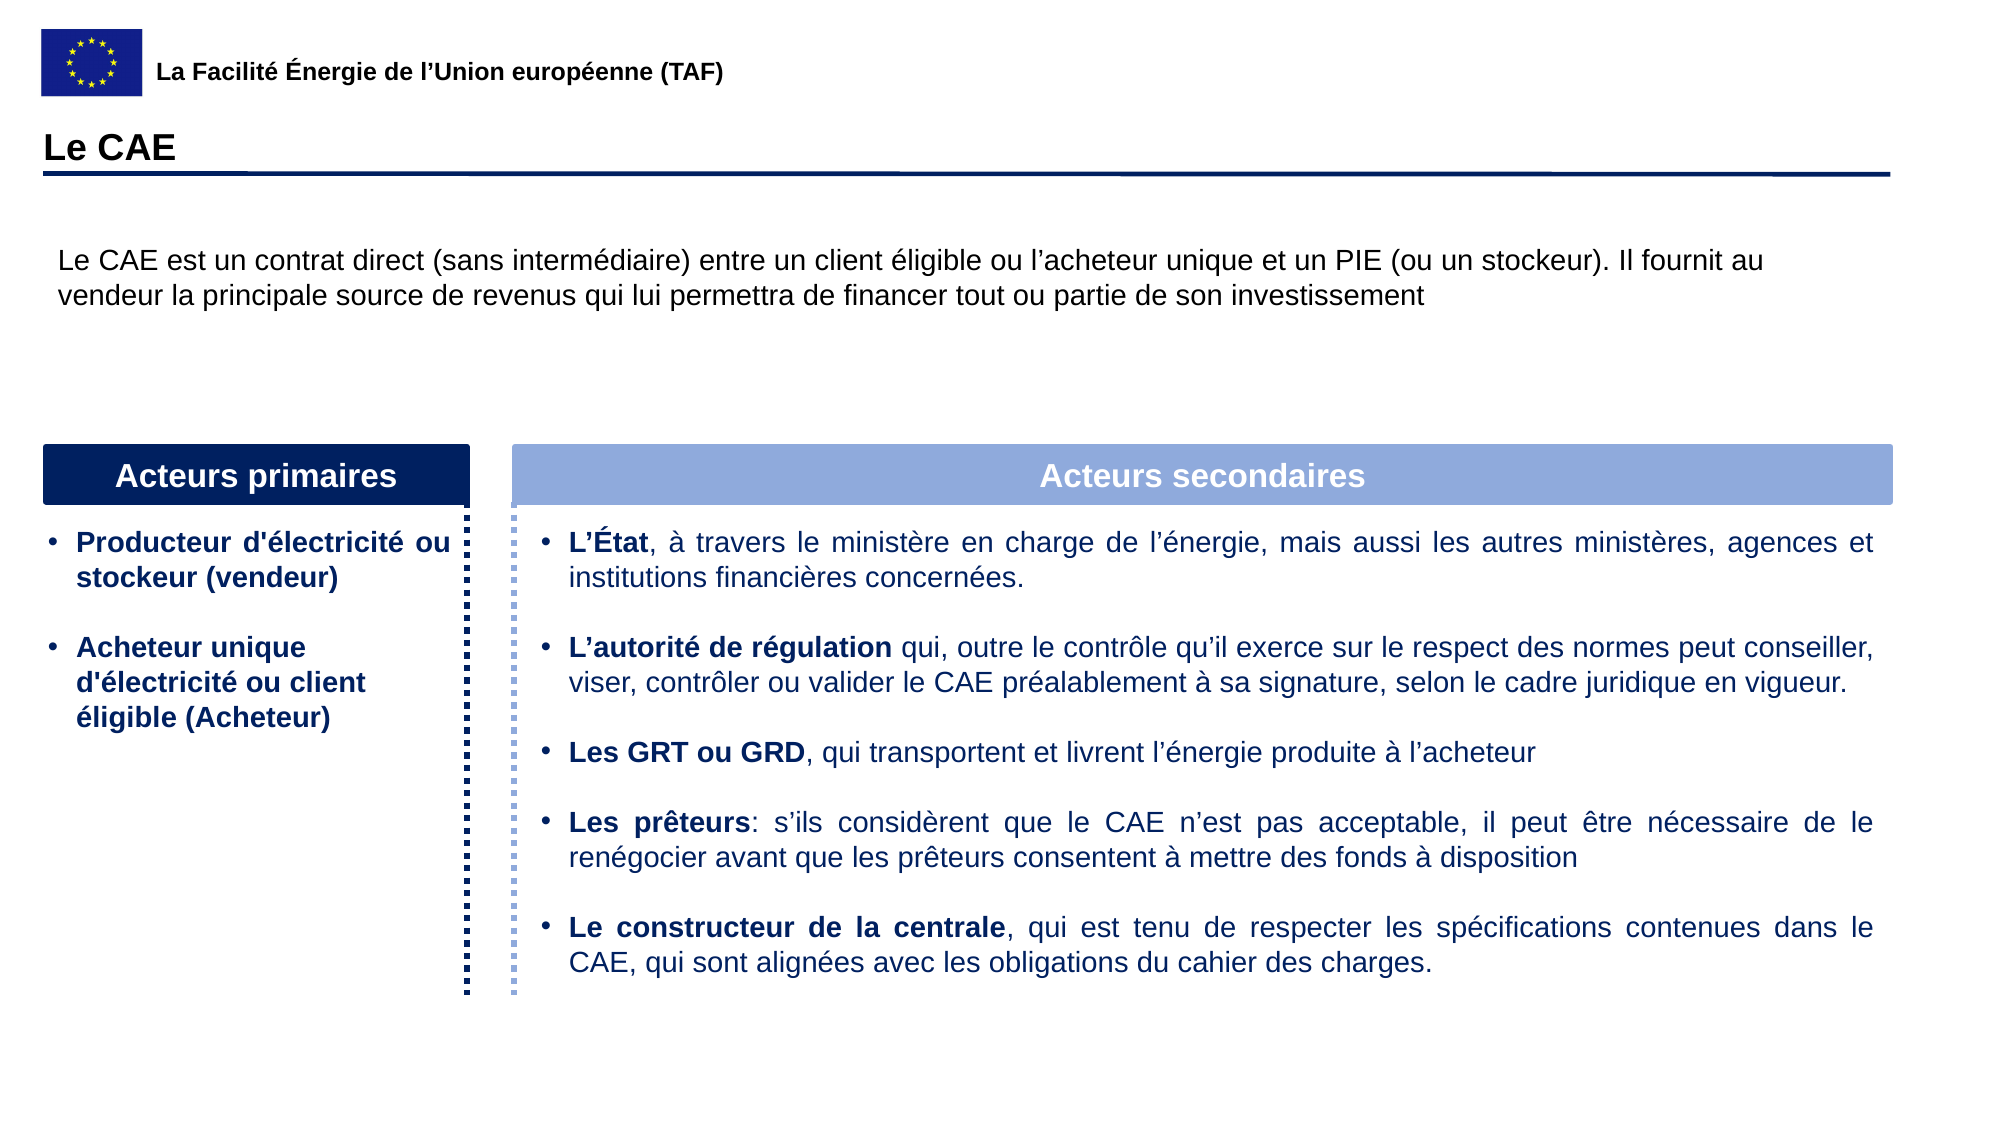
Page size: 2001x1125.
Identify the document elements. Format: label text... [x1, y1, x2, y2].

picture [39, 27, 144, 98]
text_box L’État, à travers le ministère en charge de l’énergie, mais aussi les autres ministères, agences et institutions financières concernées. L’autorité de régulation qui, outre le contrôle qu’il exerce sur le respect des normes peut conseiller, viser, contrôler ou valider le CAE préalablement à sa signature, selon le cadre juridique en vigueur. Les GRT ou GRD, qui transportent et livrent l’énergie produite à l’acheteur Les prêteurs: s’ils considèrent que le CAE n’est pas acceptable, il peut être nécessaire de le renégocier avant que les prêteurs consentent à mettre des fonds à disposition Le constructeur de la centrale, qui est tenu de respecter les spécifications contenues dans le CAE, qui sont alignées avec les obligations du cahier des charges. [526, 516, 1891, 986]
text_box Le CAE est un contrat direct (sans intermédiaire) entre un client éligible ou l’acheteur unique et un PIE (ou un stockeur). Il fournit au vendeur la principale source de revenus qui lui permettra de financer tout ou partie de son investissement [43, 233, 1891, 319]
text_box Acteurs secondaires [515, 446, 1891, 502]
text_box Acteurs primaires [45, 446, 467, 502]
text_box Producteur d'électricité ou stockeur (vendeur) Acheteur unique d'électricité ou client éligible (Acheteur) [33, 516, 466, 771]
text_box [28, 115, 1961, 177]
